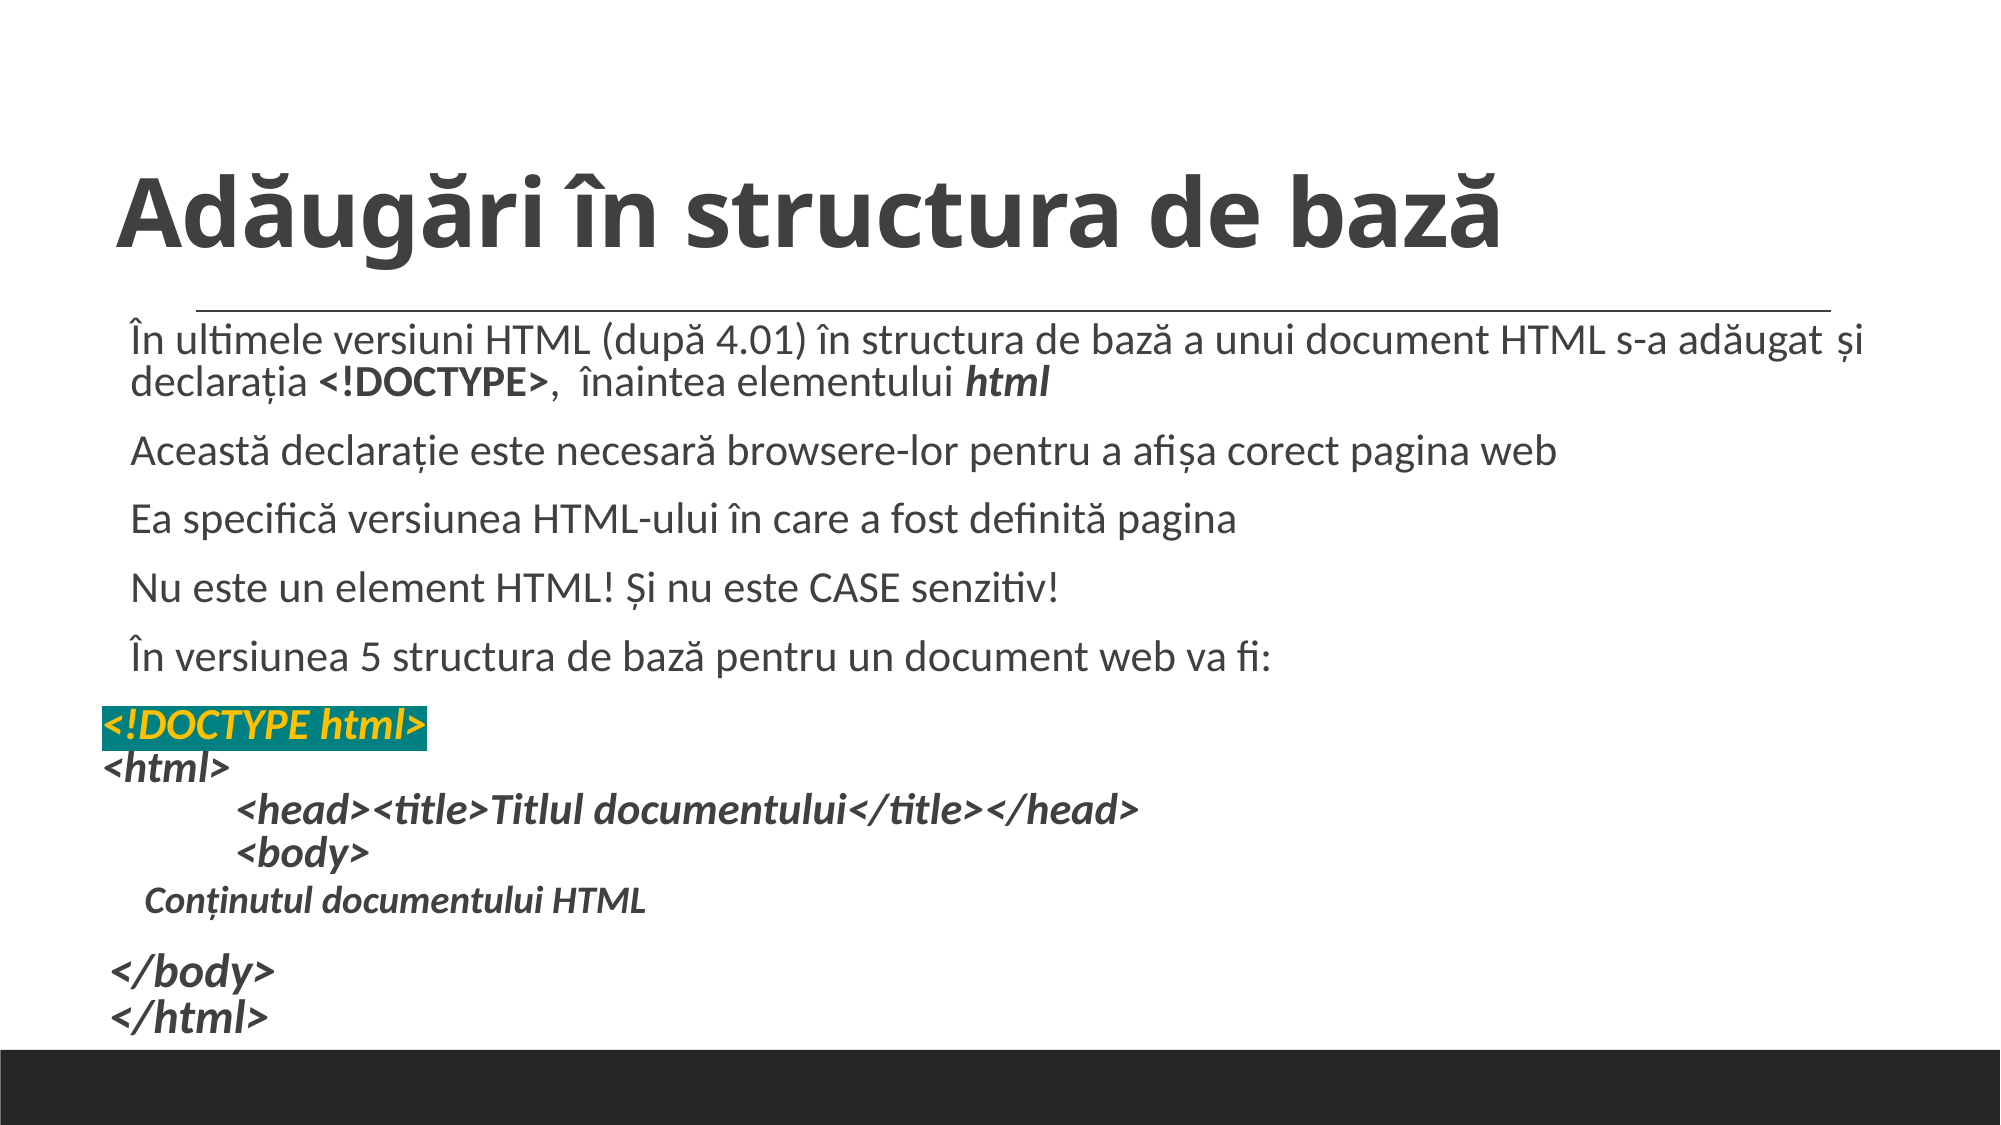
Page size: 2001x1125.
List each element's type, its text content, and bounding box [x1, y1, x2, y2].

title Adăugări în structura de bază [101, 99, 1669, 276]
list În ultimele versiuni HTML (după 4.01) în structura de bază a unui document HTML s-a adăugat şi declaraţia <!DOCTYPE>, înaintea elementului html Această declarație este necesară browsere-lor pentru a afişa corect pagina web Ea specifică versiunea HTML-ului în care a fost definită pagina Nu este un element HTML! Şi nu este CASE senzitiv! În versiunea 5 structura de bază pentru un document web va fi: <!DOCTYPE html> <html> <head><title>Titlul documentului</title></head> <body> Conţinutul documentului HTML </body> </html> [101, 312, 1952, 1054]
